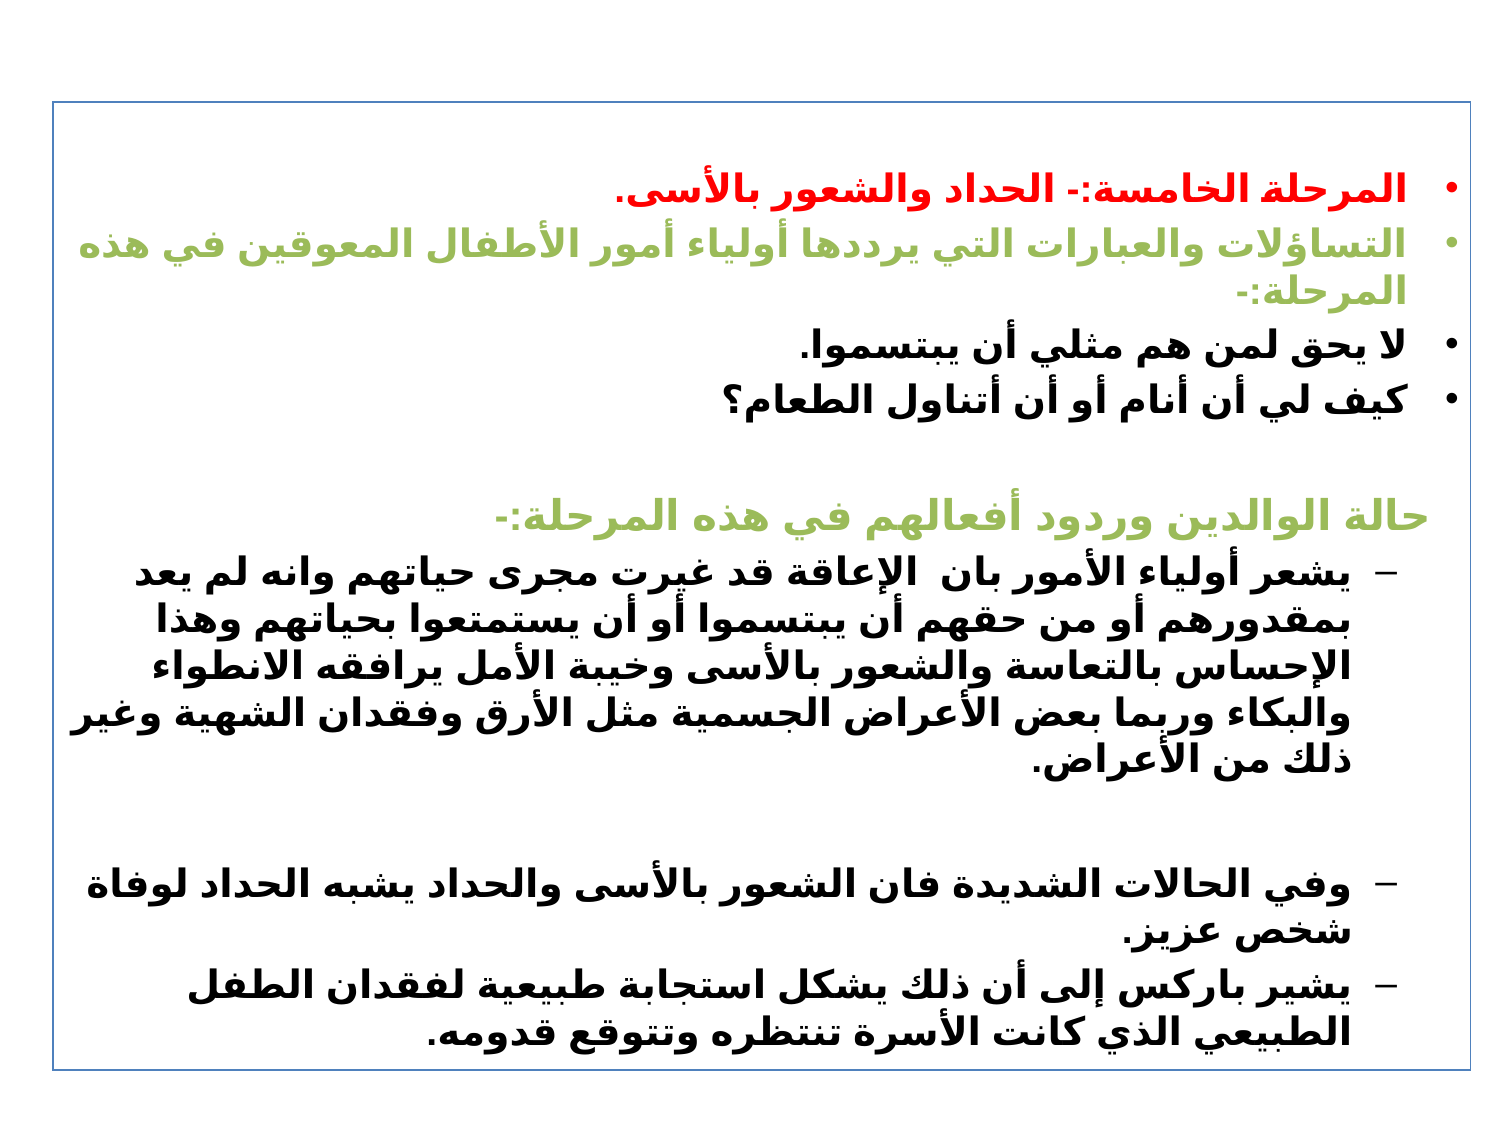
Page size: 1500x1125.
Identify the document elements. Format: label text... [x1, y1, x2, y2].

list المرحلة الخامسة:- الحداد والشعور بالأسى. التساؤلات والعبارات التي يرددها أولياء أمور الأطفال المعوقين في هذه المرحلة:- لا يحق لمن هم مثلي أن يبتسموا. كيف لي أن أنام أو أن أتناول الطعام؟ حالة الوالدين وردود أفعالهم في هذه المرحلة:- يشعر أولياء الأمور بان الإعاقة قد غيرت مجرى حياتهم وانه لم يعد بمقدورهم أو من حقهم أن يبتسموا أو أن يستمتعوا بحياتهم وهذا الإحساس بالتعاسة والشعور بالأسى وخيبة الأمل يرافقه الانطواء والبكاء وربما بعض الأعراض الجسمية مثل الأرق وفقدان الشهية وغير ذلك من الأعراض. وفي الحالات الشديدة فان الشعور بالأسى والحداد يشبه الحداد لوفاة شخص عزيز. يشير باركس إلى أن ذلك يشكل استجابة طبيعية لفقدان الطفل الطبيعي الذي كانت الأسرة تنتظره وتتوقع قدومه. [52, 101, 1471, 1071]
